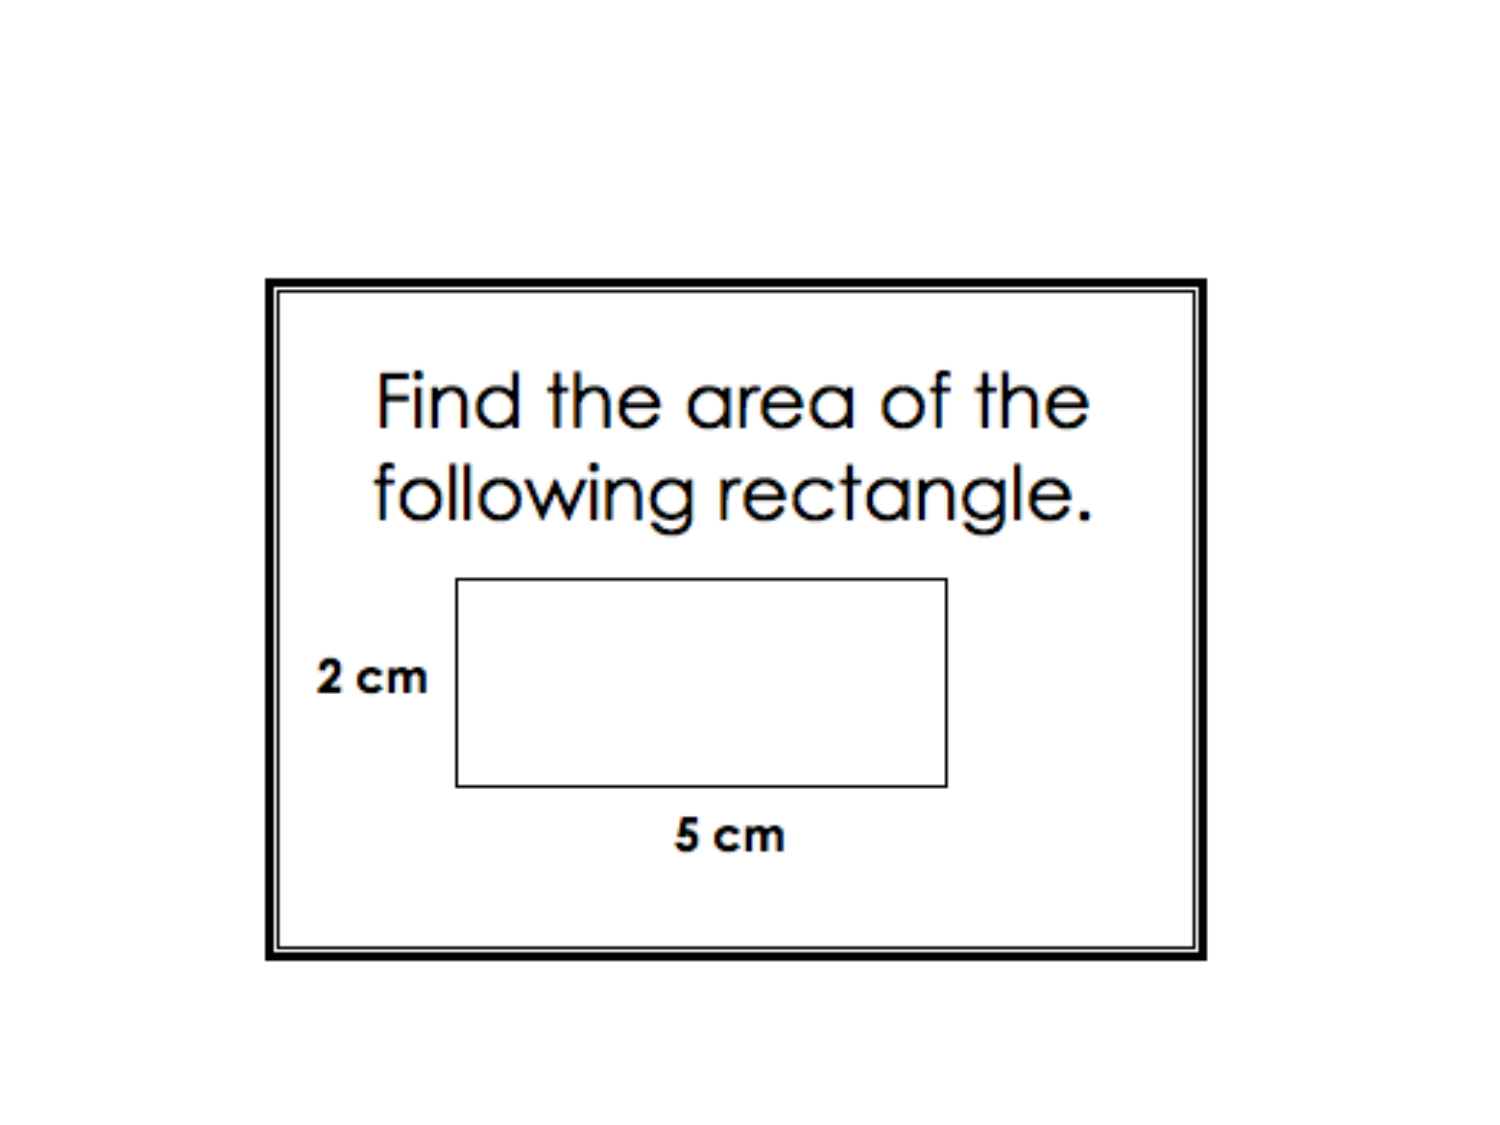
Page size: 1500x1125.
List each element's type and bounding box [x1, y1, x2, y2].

list [74, 262, 1426, 1006]
